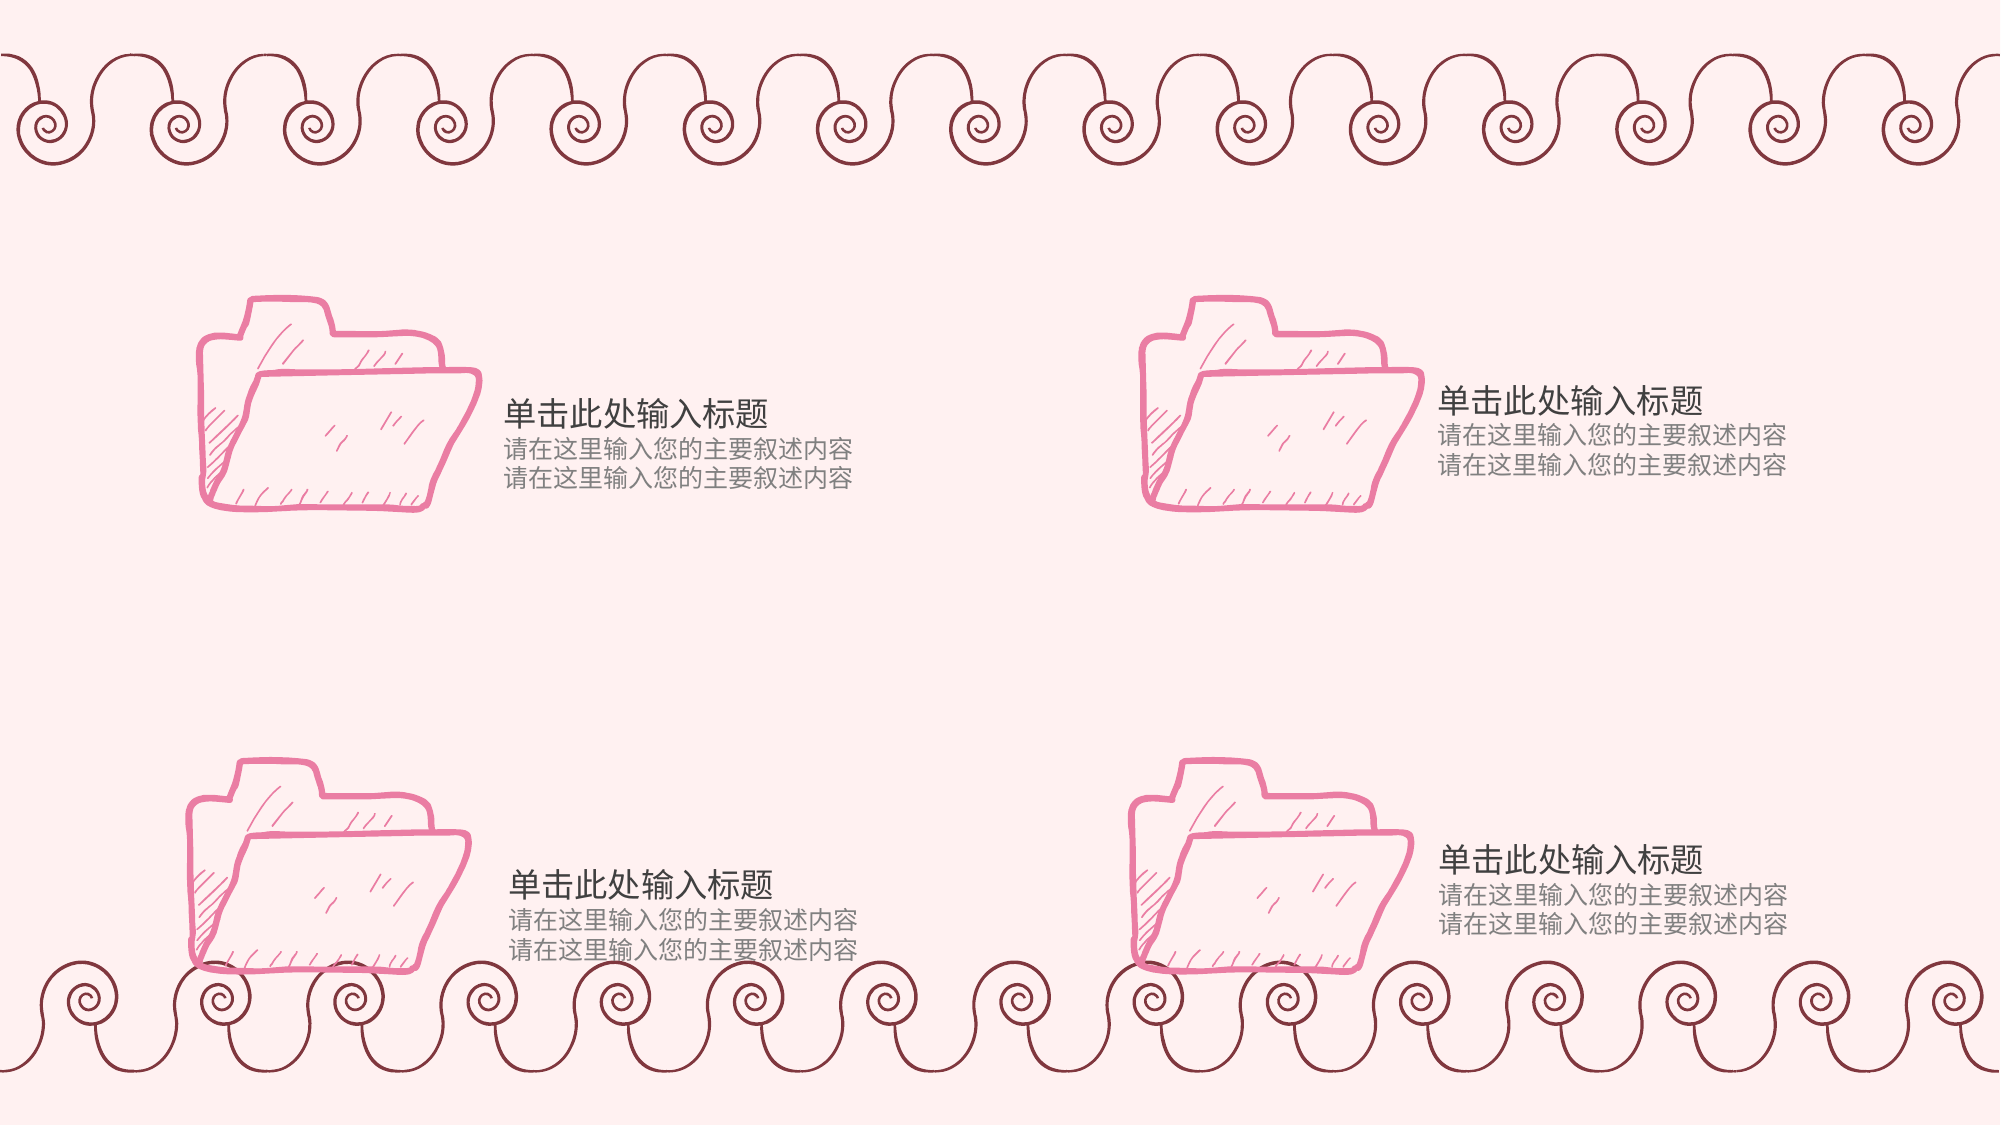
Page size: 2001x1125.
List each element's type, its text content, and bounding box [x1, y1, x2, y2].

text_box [185, 756, 473, 975]
text_box 单击此处输入标题 请在这里输入您的主要叙述内容 请在这里输入您的主要叙述内容 [1423, 831, 1804, 1000]
text_box 单击此处输入标题 请在这里输入您的主要叙述内容 请在这里输入您的主要叙述内容 [1422, 372, 1803, 541]
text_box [1127, 756, 1415, 975]
text_box 单击此处输入标题 请在这里输入您的主要叙述内容 请在这里输入您的主要叙述内容 [493, 856, 874, 1025]
text_box 单击此处输入标题 请在这里输入您的主要叙述内容 请在这里输入您的主要叙述内容 [488, 385, 869, 554]
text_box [1138, 294, 1426, 513]
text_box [195, 294, 483, 513]
